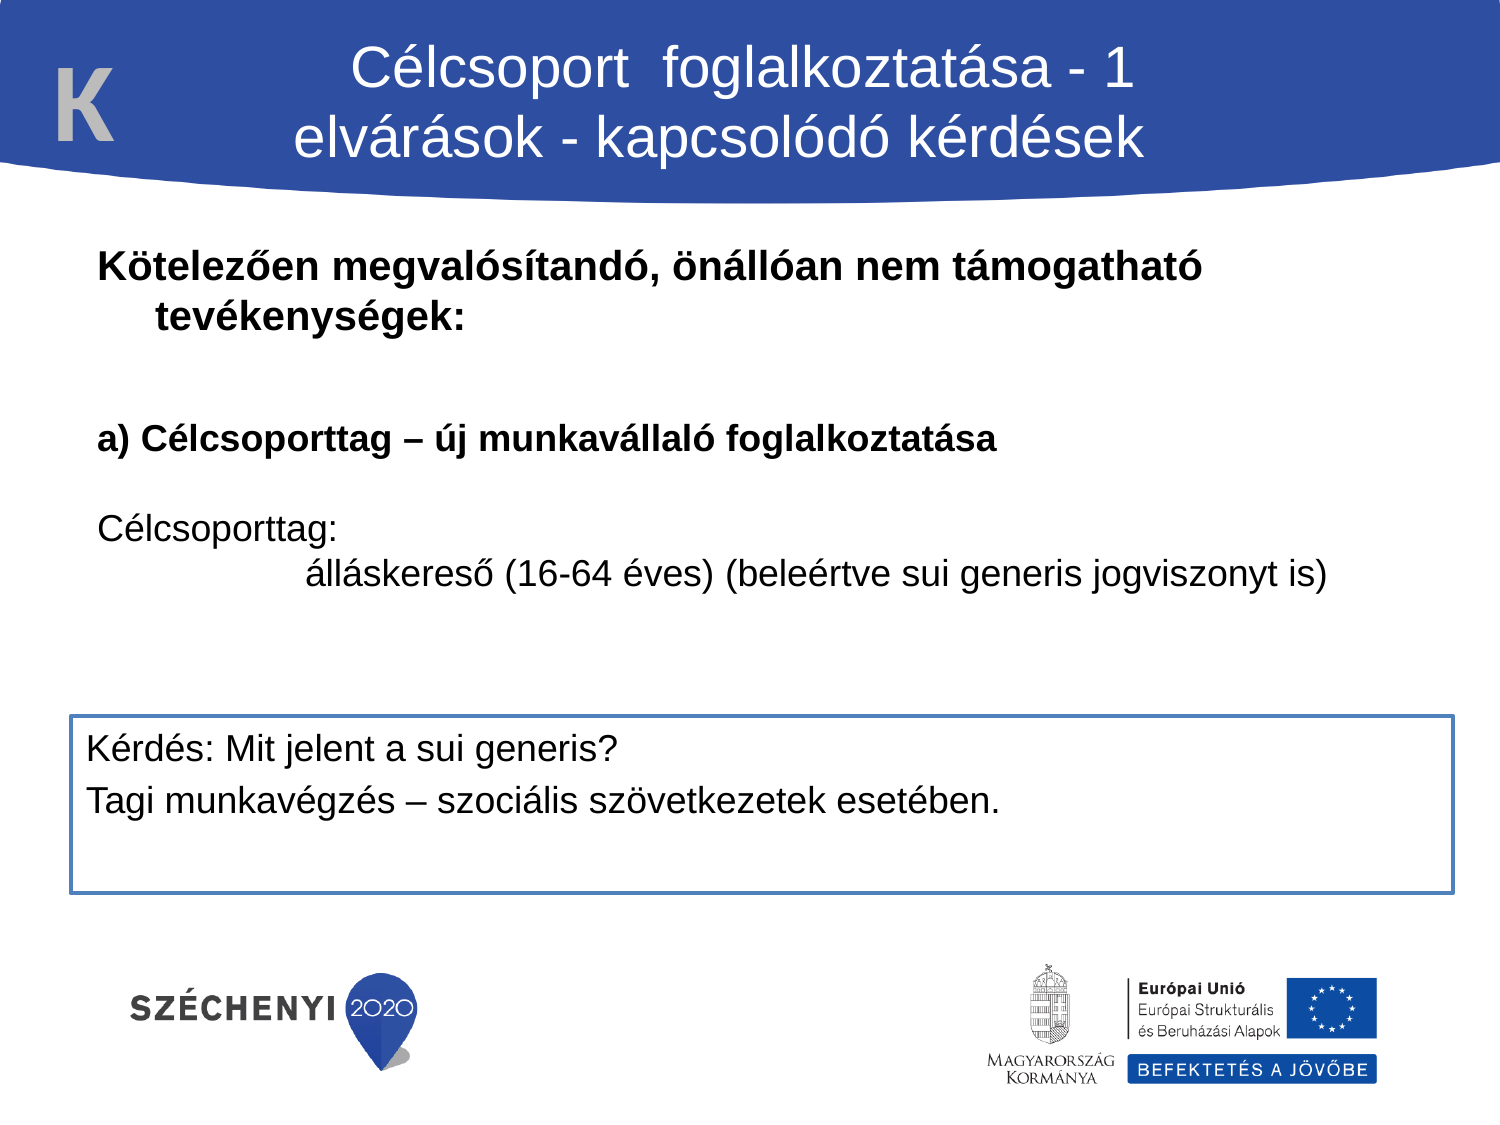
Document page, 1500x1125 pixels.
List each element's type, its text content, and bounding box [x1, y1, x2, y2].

text_box Kötelezően megvalósítandó, önállóan nem támogatható tevékenységek: a) Célcsoporttag – új munkavállaló foglalkoztatása Célcsoporttag: álláskereső (16-64 éves) (beleértve sui generis jogviszonyt is) [53, 231, 1471, 681]
text_box Célcsoport foglalkoztatása - 1 elvárások - kapcsolódó kérdések [171, 21, 1317, 177]
picture [0, 0, 1500, 1125]
subtitle Kérdés: Mit jelent a sui generis? Tagi munkavégzés – szociális szövetkezetek esetében. [69, 714, 1455, 895]
text_box K [38, 21, 130, 172]
